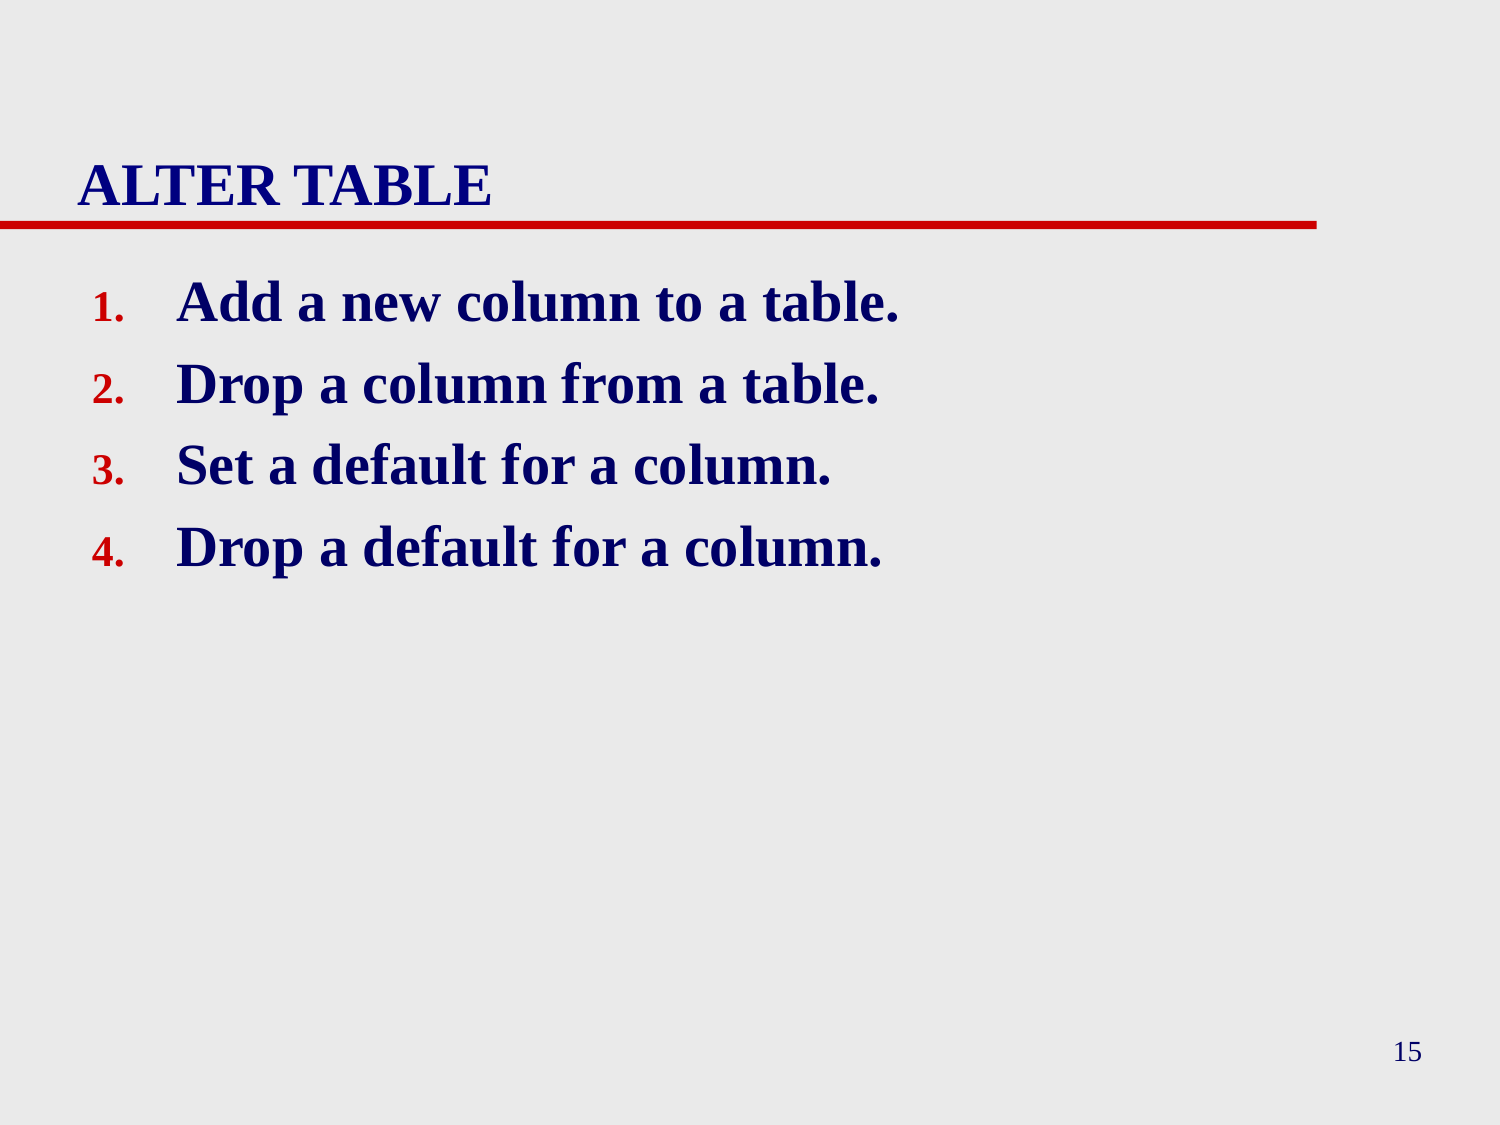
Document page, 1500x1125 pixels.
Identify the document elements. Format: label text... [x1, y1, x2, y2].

list Add a new column to a table. Drop a column from a table. Set a default for a column. Drop a default for a column. [76, 255, 1428, 931]
title ALTER TABLE [62, 43, 1338, 226]
slide_number 15 [1124, 1012, 1438, 1088]
